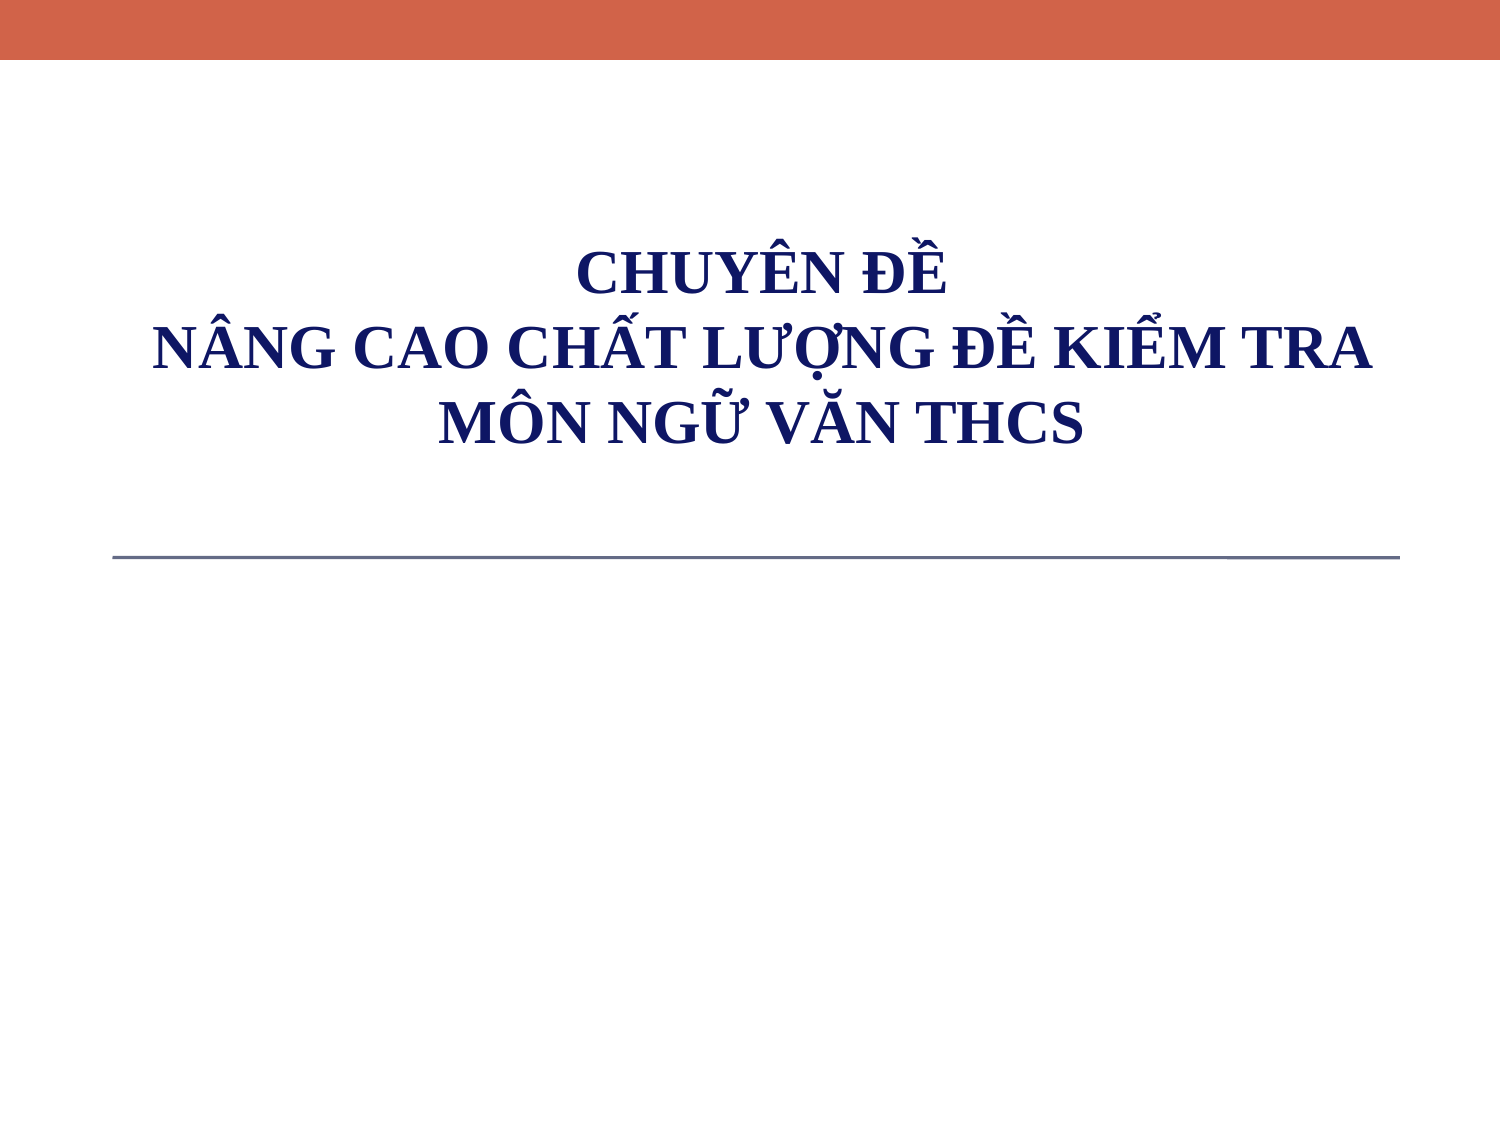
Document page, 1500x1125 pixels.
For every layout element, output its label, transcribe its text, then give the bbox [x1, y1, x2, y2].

text_box CHUYÊN ĐỀ NÂNG CAO CHẤT LƯỢNG ĐỀ KIỂM TRA MÔN NGỮ VĂN THCS [137, 212, 1388, 464]
